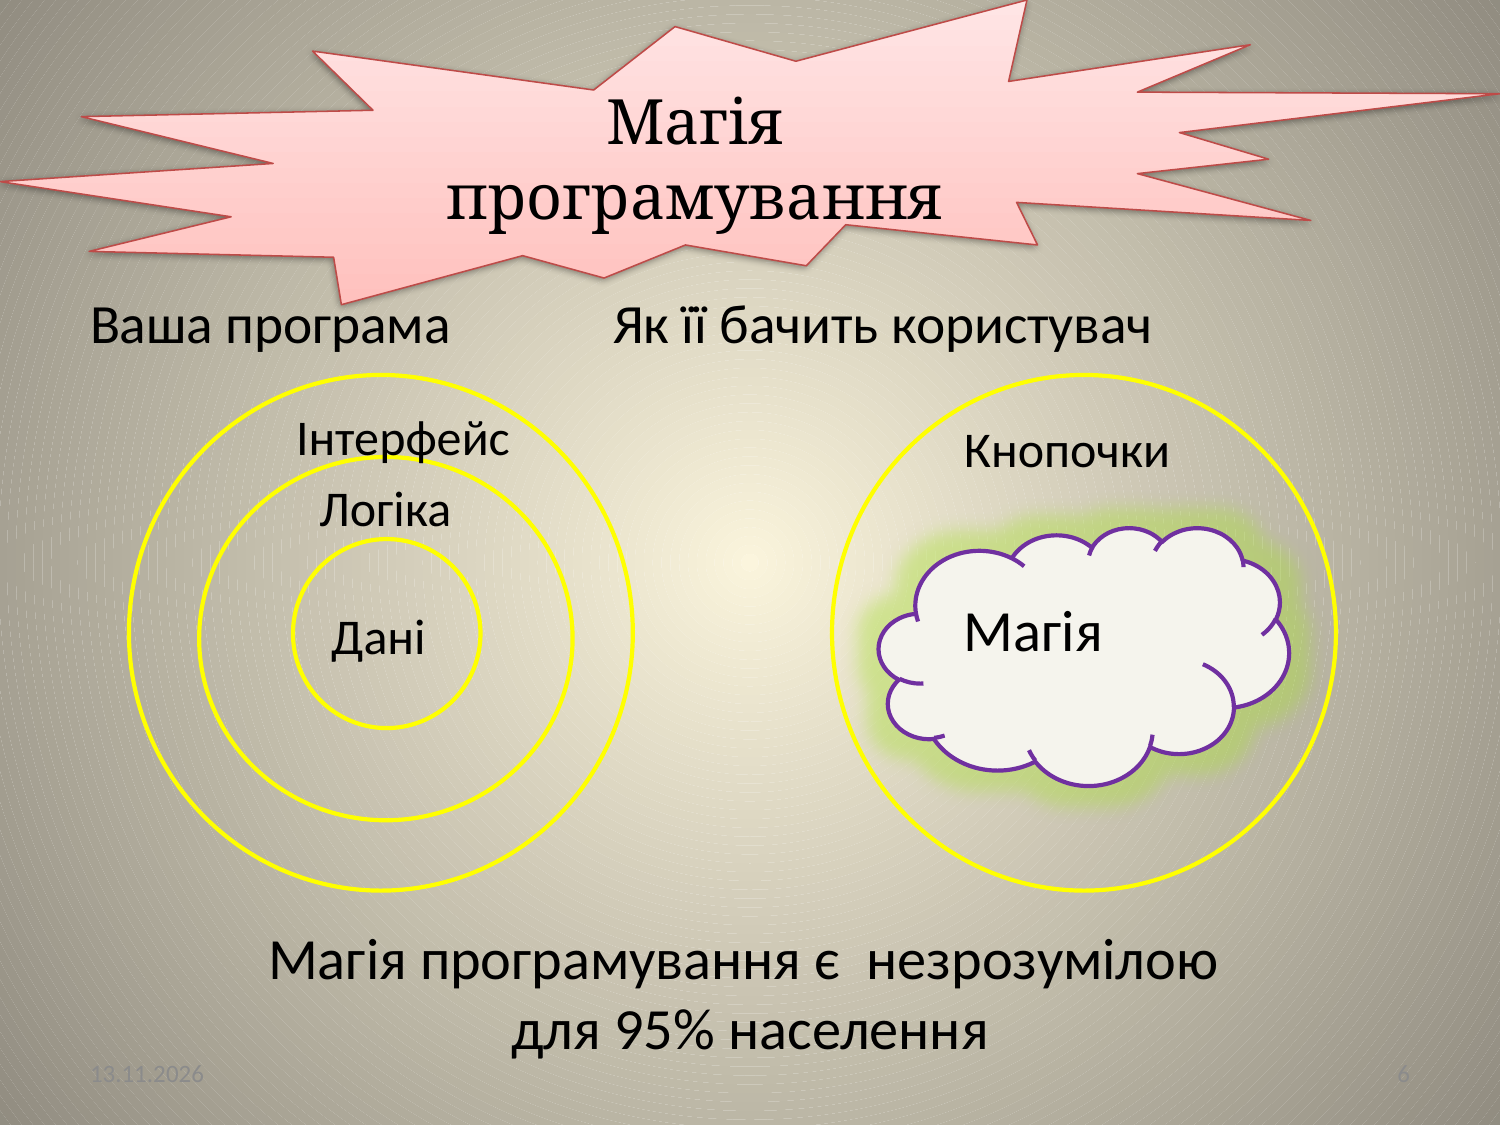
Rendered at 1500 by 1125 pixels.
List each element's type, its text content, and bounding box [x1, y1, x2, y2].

text_box [829, 412, 1339, 893]
text_box Кнопочки [949, 410, 1278, 485]
text_box Інтерфейс [281, 398, 575, 474]
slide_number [75, 1042, 425, 1103]
text_box Магія програмування [0, 0, 1500, 306]
text_box [290, 544, 483, 731]
text_box Логіка [304, 468, 539, 544]
text_box [876, 526, 1292, 789]
text_box [126, 372, 635, 893]
text_box [197, 474, 575, 823]
text_box Магія програмування є незрозумілою для 95% населення [70, 913, 1430, 1069]
text_box [953, 372, 1215, 410]
slide_number 6 [1074, 1042, 1425, 1103]
text_box Магія [949, 585, 1161, 671]
list Ваша програма Як її бачить користувач [75, 281, 1425, 364]
text_box Дані [316, 597, 446, 673]
